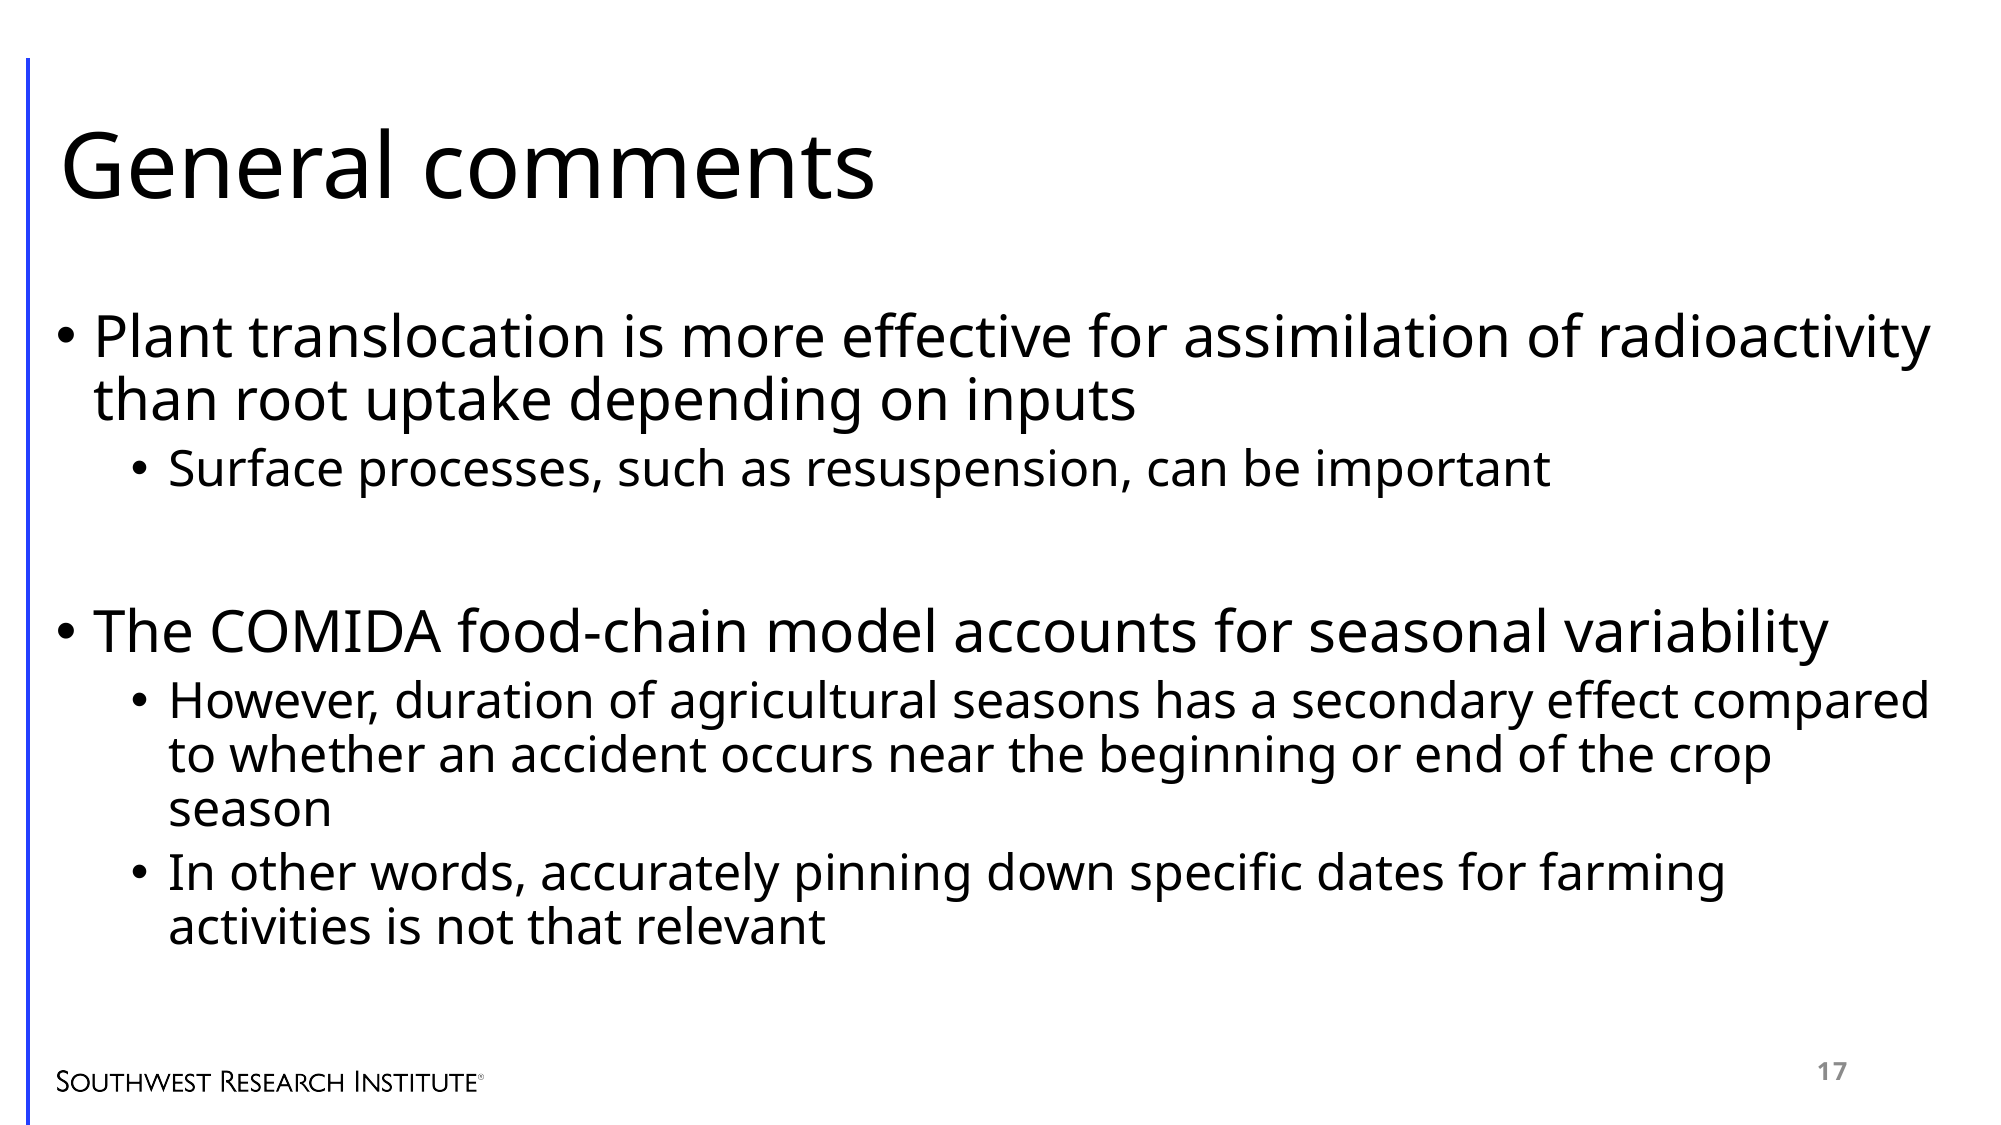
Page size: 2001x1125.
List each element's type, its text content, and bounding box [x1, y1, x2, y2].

slide_number 17 [1412, 1042, 1863, 1103]
picture [57, 1070, 484, 1092]
list Plant translocation is more effective for assimilation of radioactivity than root uptake depending on inputs Surface processes, such as resuspension, can be important The COMIDA food-chain model accounts for seasonal variability However, duration of agricultural seasons has a secondary effect compared to whether an accident occurs near the beginning or end of the crop season In other words, accurately pinning down specific dates for farming activities is not that relevant [40, 299, 1952, 1014]
title General comments [44, 59, 1956, 278]
